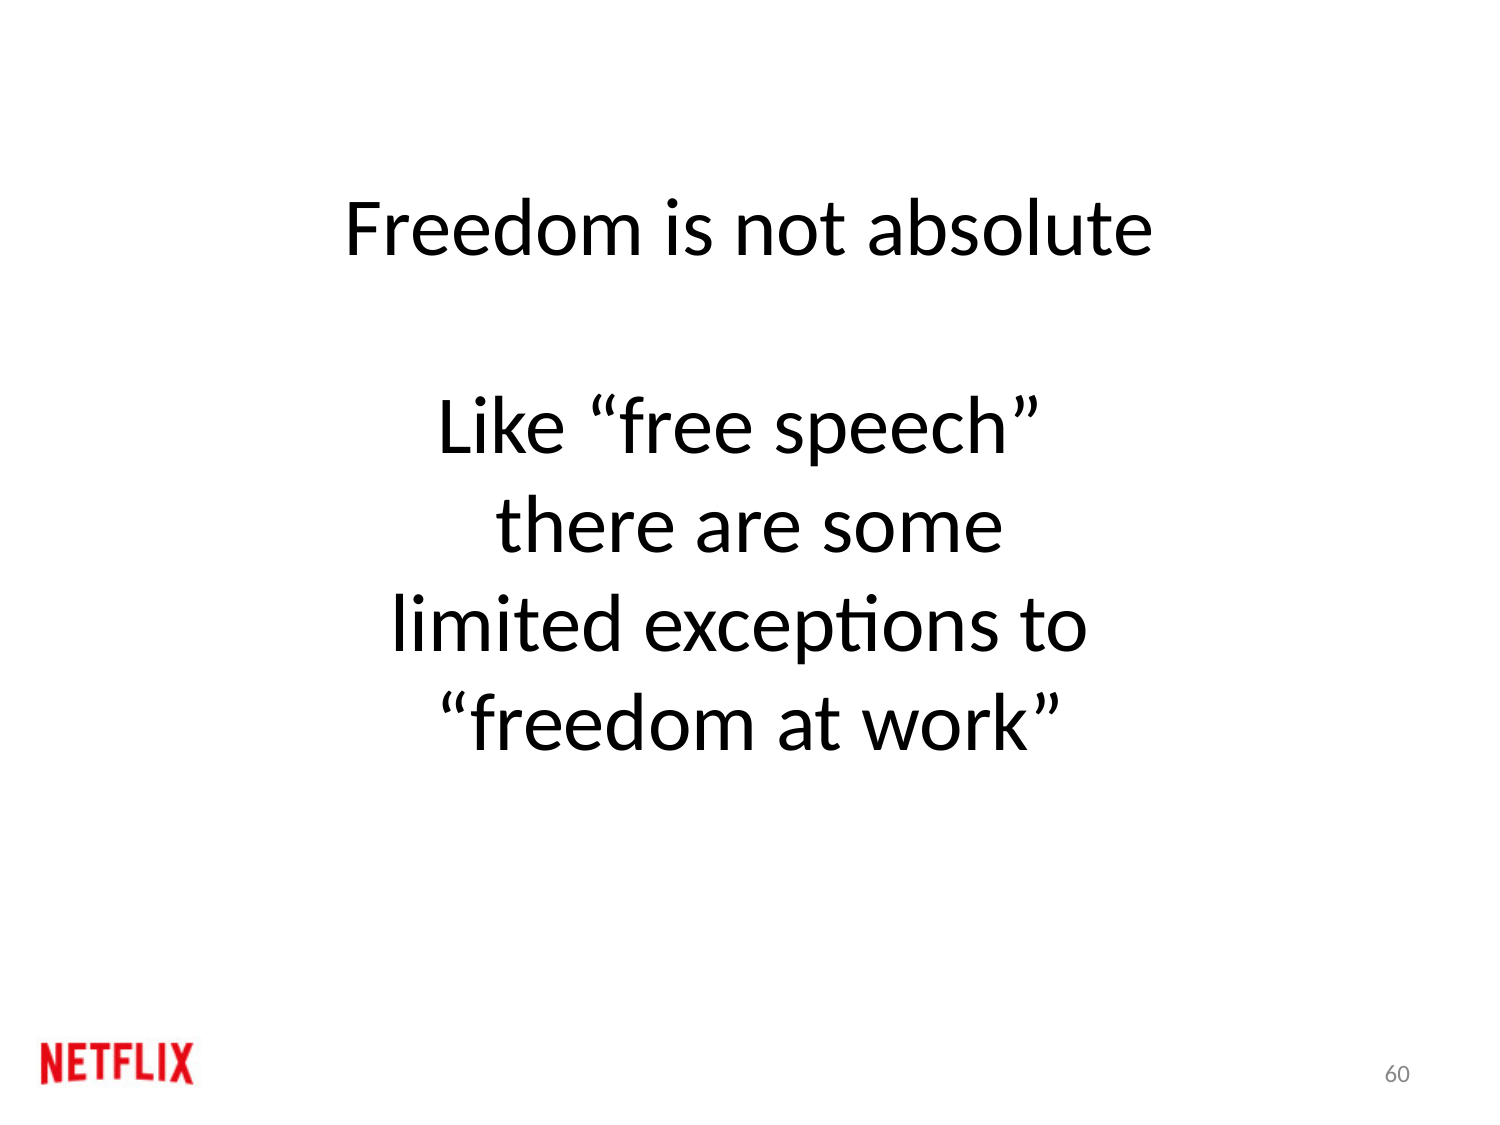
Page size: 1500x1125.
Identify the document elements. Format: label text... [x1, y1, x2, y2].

slide_number ‹#› [1074, 1042, 1425, 1103]
title Freedom is not absolute Like “free speech” there are some limited exceptions to “freedom at work” [112, 349, 1388, 591]
picture [24, 1024, 211, 1104]
